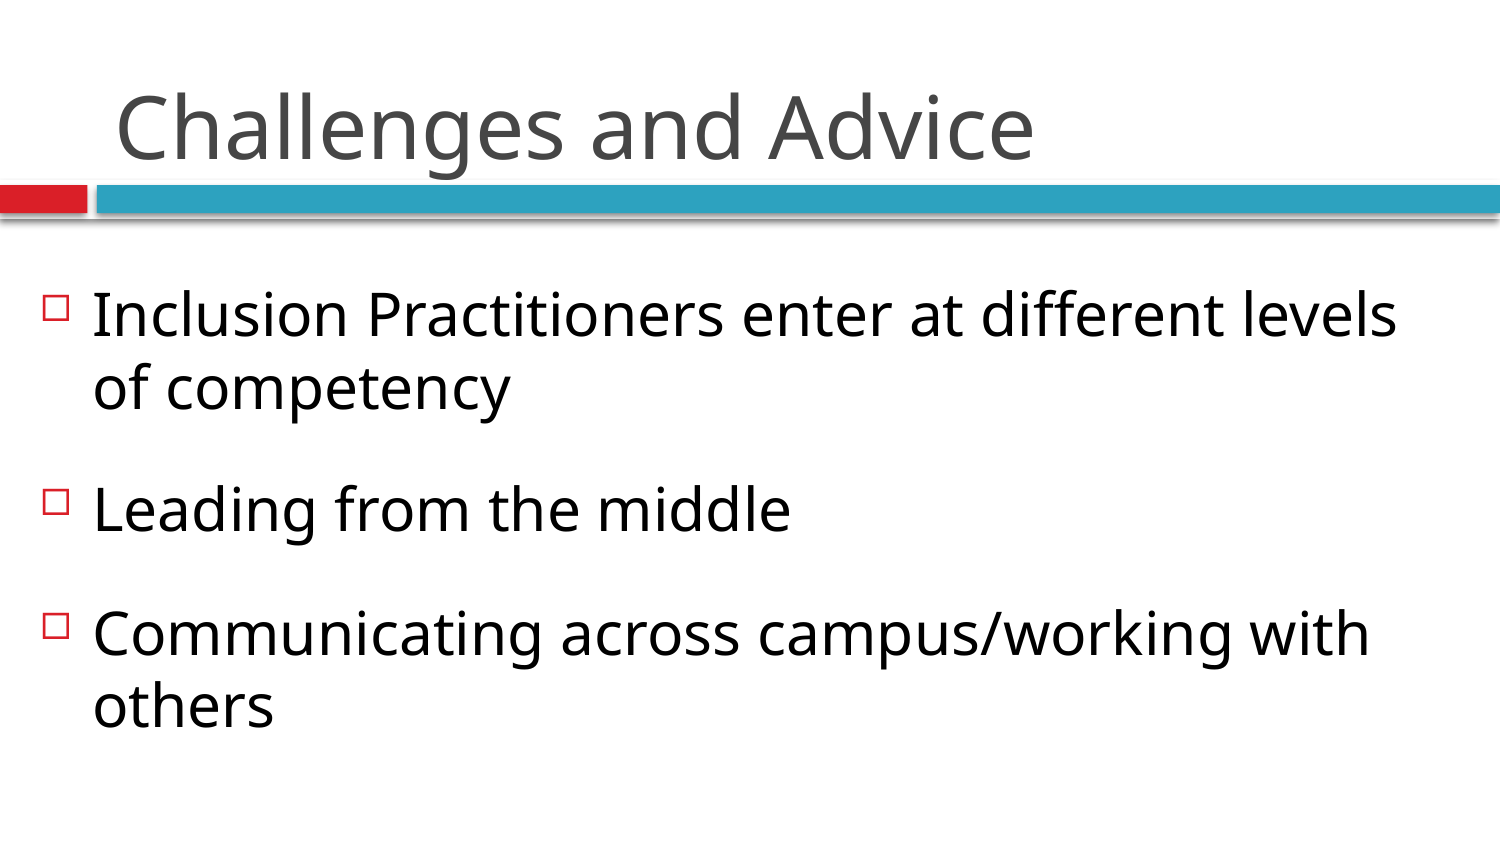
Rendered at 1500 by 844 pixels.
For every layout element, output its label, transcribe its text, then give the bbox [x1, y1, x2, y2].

title Challenges and Advice [99, 12, 1425, 185]
list Inclusion Practitioners enter at different levels of competency Leading from the middle Communicating across campus/working with others [24, 234, 1438, 810]
